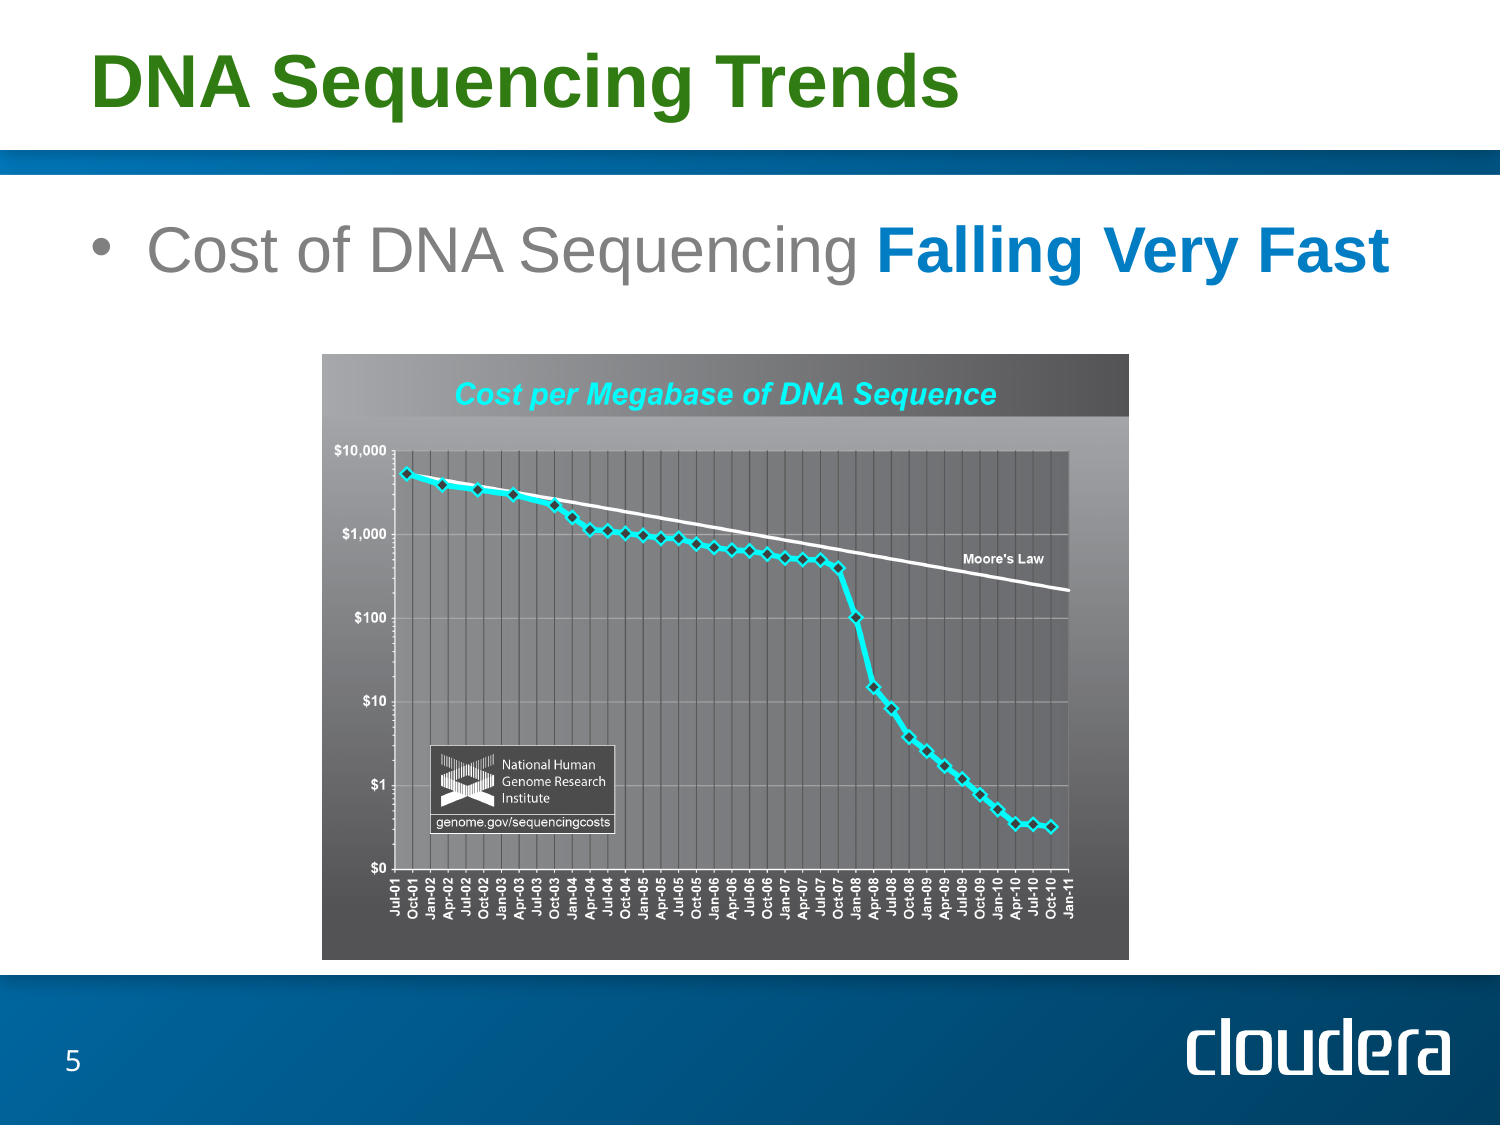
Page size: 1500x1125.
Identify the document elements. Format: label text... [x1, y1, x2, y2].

slide_number 5 [50, 1031, 400, 1092]
list Cost of DNA Sequencing Falling Very Fast [75, 200, 1425, 950]
title DNA Sequencing Trends [75, 24, 1425, 130]
picture [1187, 1018, 1450, 1075]
picture [322, 354, 1129, 960]
